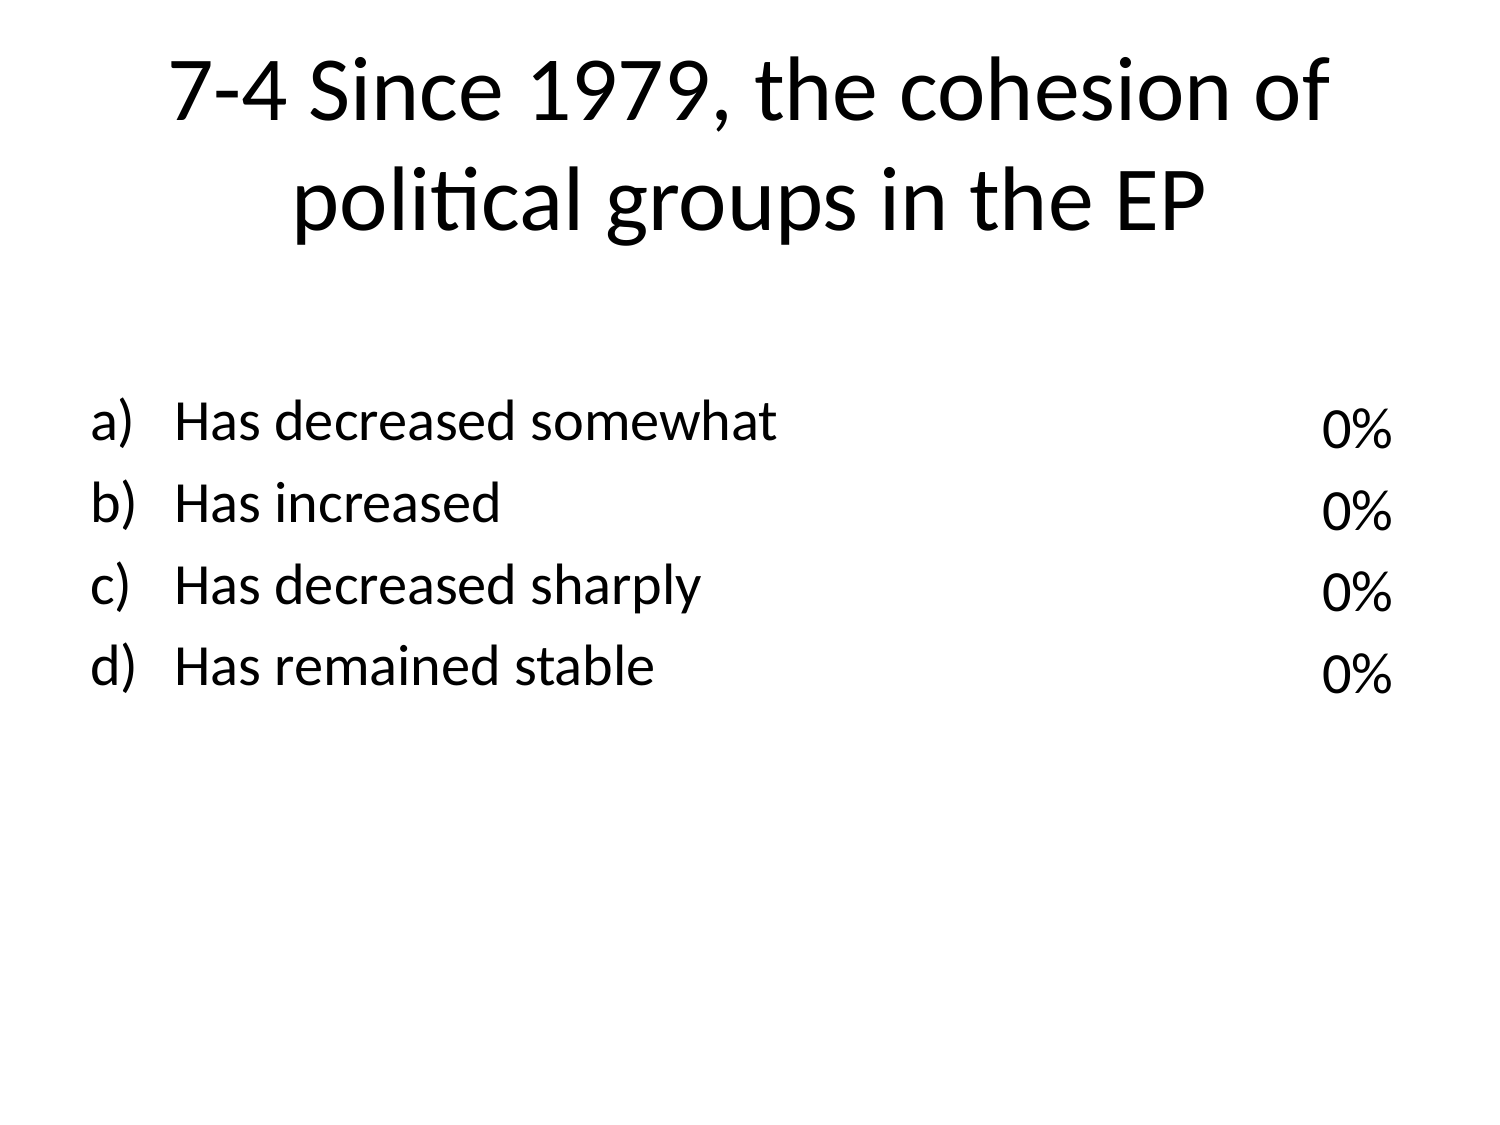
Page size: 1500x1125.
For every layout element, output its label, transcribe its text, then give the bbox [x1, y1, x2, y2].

title 7-4 Since 1979, the cohesion of political groups in the EP [74, 21, 1426, 257]
list Has decreased somewhat Has increased Has decreased sharply Has remained stable [74, 374, 1117, 716]
list 0% 0% 0% 0% [1124, 382, 1409, 1125]
